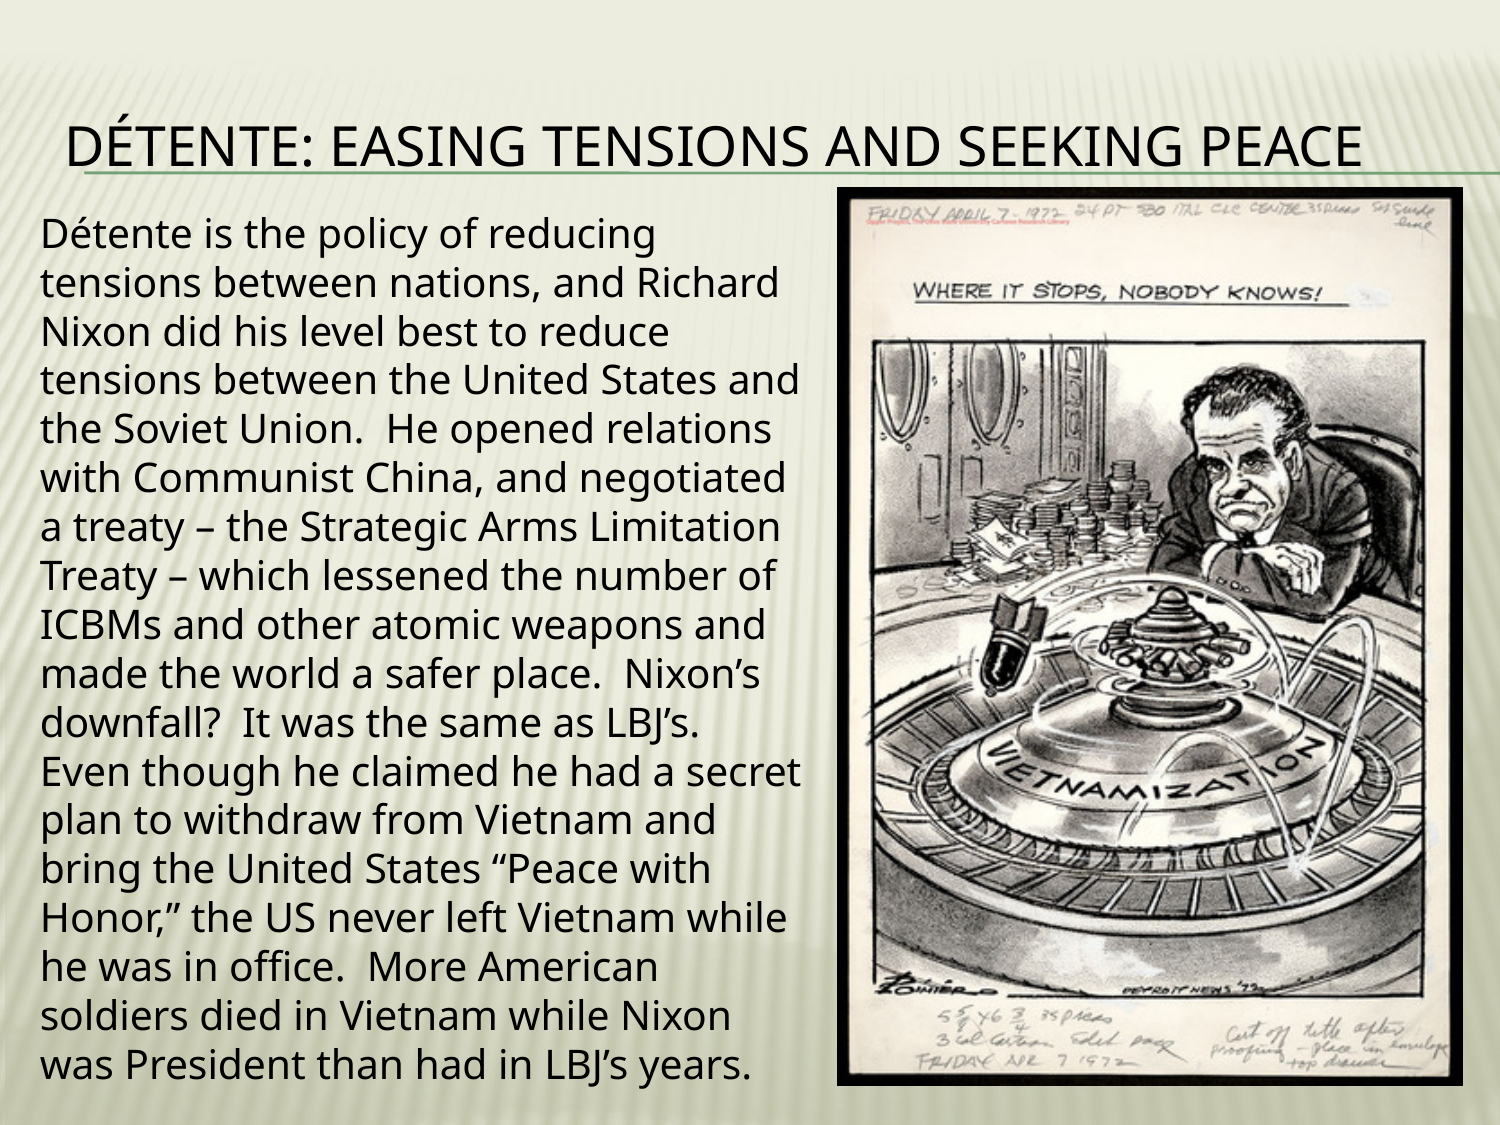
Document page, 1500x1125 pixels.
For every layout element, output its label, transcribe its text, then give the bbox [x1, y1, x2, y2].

title Détente: easing tensions and seeking peace [49, 75, 1475, 213]
list Détente is the policy of reducing tensions between nations, and Richard Nixon did his level best to reduce tensions between the United States and the Soviet Union. He opened relations with Communist China, and negotiated a treaty – the Strategic Arms Limitation Treaty – which lessened the number of ICBMs and other atomic weapons and made the world a safer place. Nixon’s downfall? It was the same as LBJ’s. Even though he claimed he had a secret plan to withdraw from Vietnam and bring the United States “Peace with Honor,” the US never left Vietnam while he was in office. More American soldiers died in Vietnam while Nixon was President than had in LBJ’s years. [24, 200, 825, 1125]
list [837, 187, 1463, 1086]
